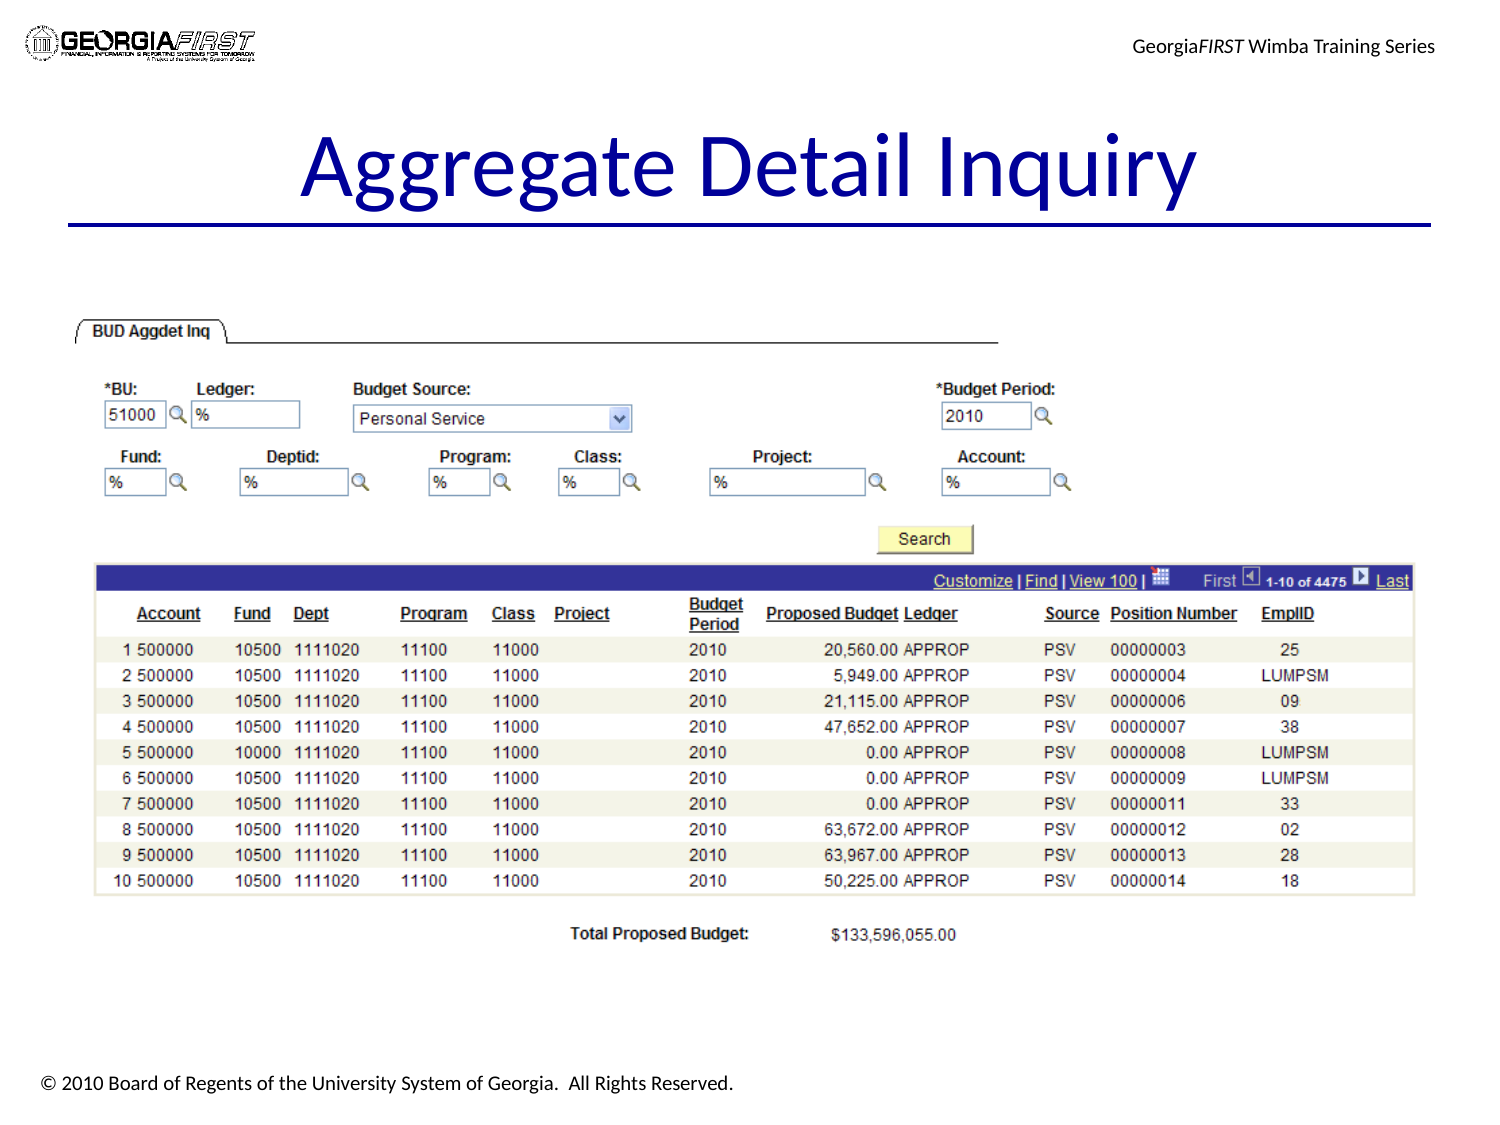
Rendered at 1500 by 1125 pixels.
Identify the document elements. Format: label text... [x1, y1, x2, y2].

picture [24, 24, 255, 63]
title Aggregate Detail Inquiry [75, 87, 1425, 233]
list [74, 314, 1426, 954]
